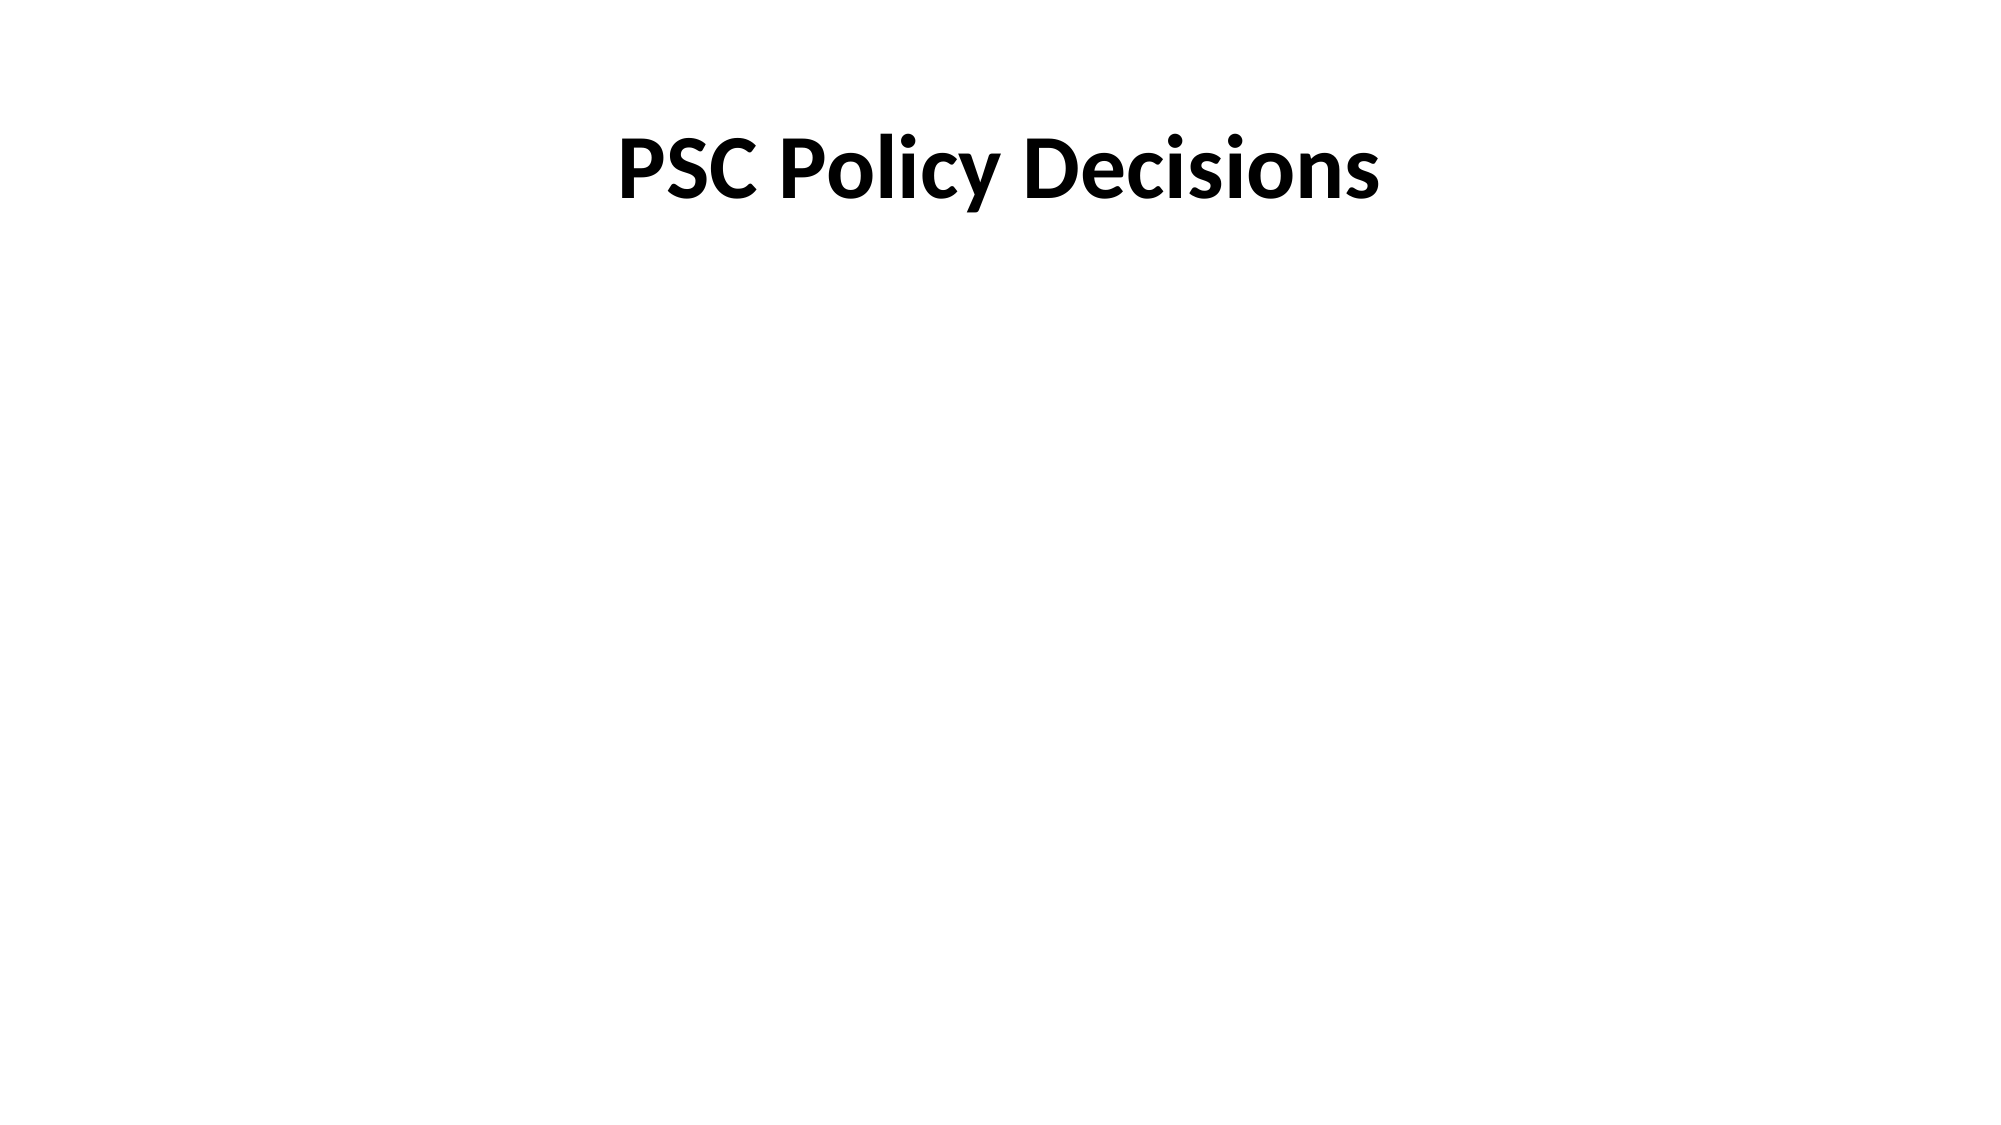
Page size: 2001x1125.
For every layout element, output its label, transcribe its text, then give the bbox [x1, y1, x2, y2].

title PSC Policy Decisions [137, 59, 1863, 278]
